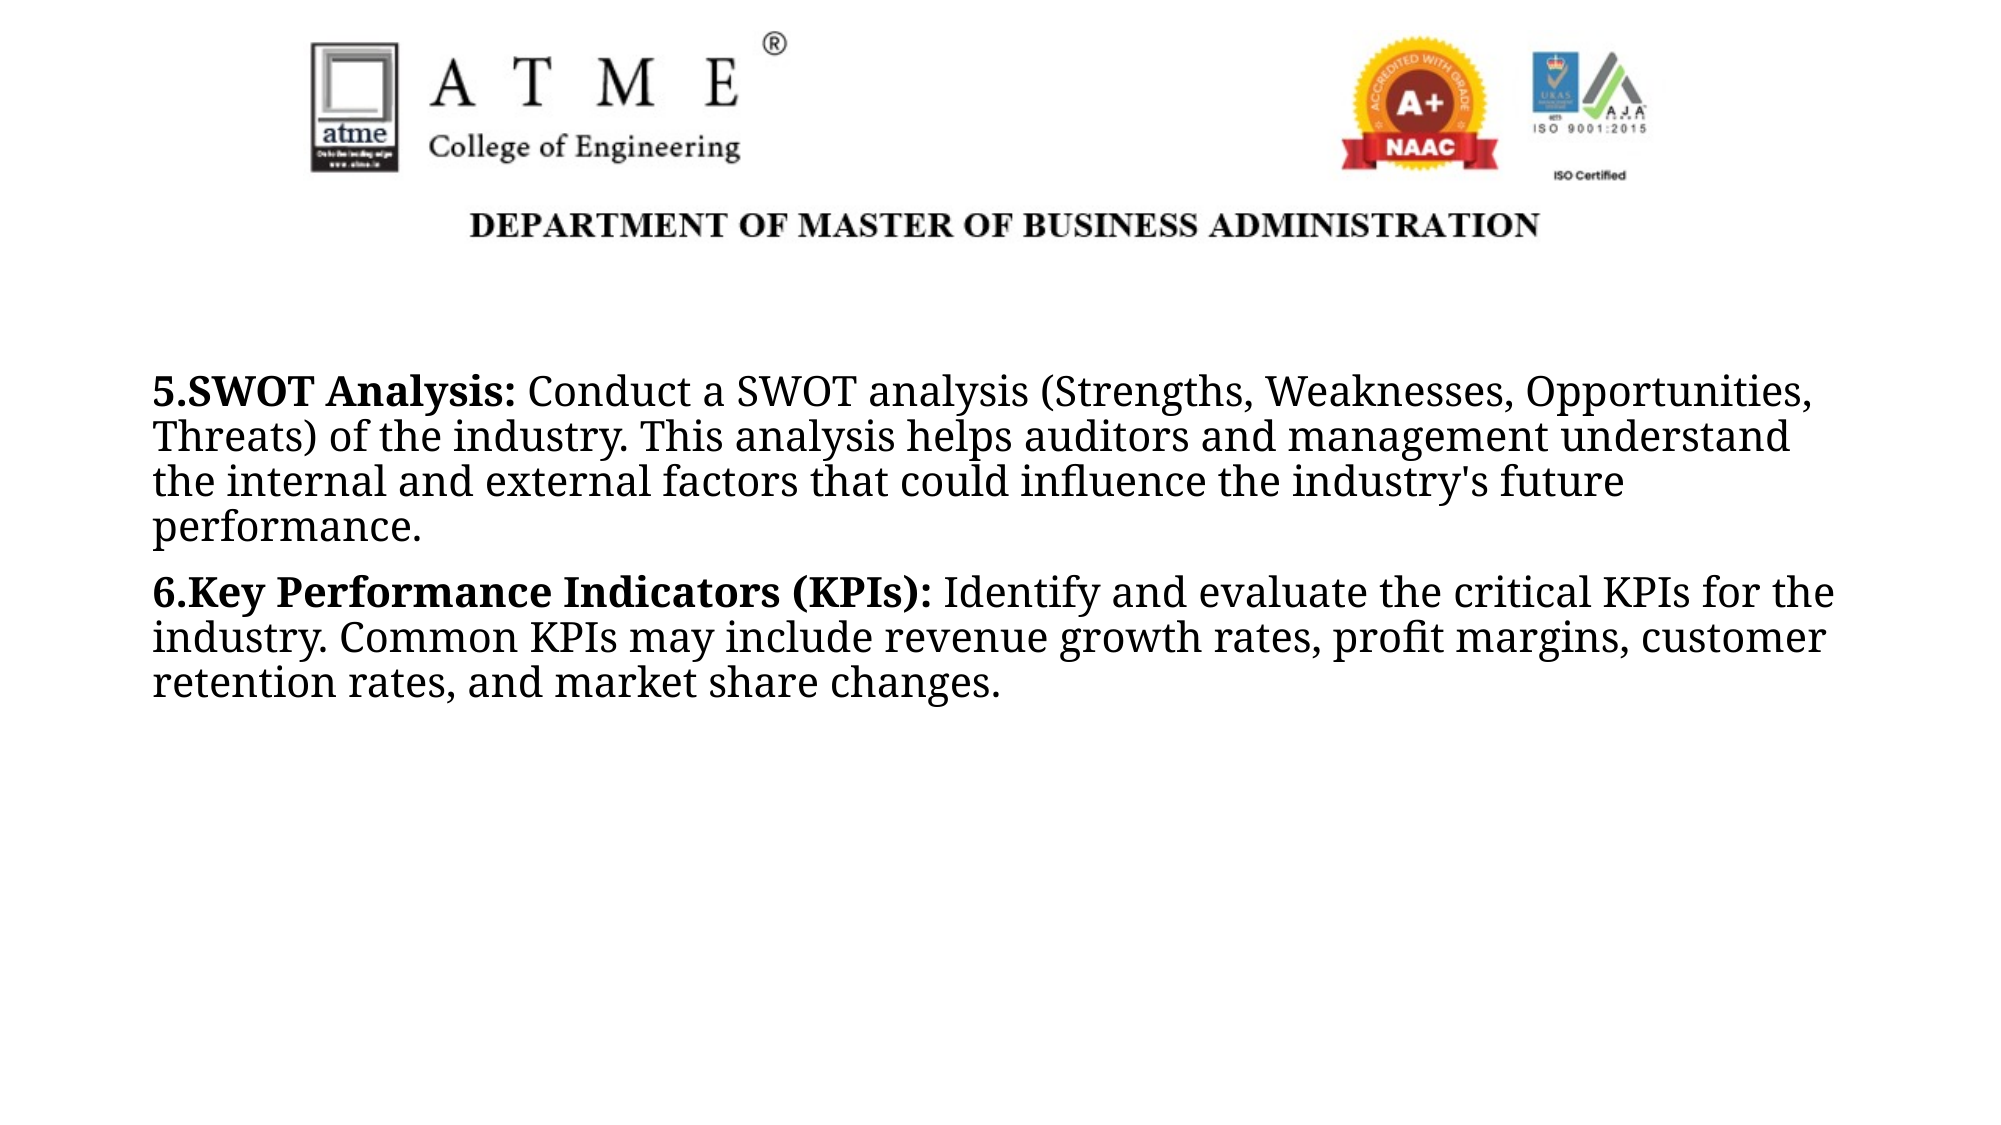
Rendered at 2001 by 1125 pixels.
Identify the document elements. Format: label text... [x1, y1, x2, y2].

picture [303, 30, 1697, 245]
list 5.SWOT Analysis: Conduct a SWOT analysis (Strengths, Weaknesses, Opportunities, Threats) of the industry. This analysis helps auditors and management understand the internal and external factors that could influence the industry's future performance. 6.Key Performance Indicators (KPIs): Identify and evaluate the critical KPIs for the industry. Common KPIs may include revenue growth rates, profit margins, customer retention rates, and market share changes. [137, 362, 1863, 1125]
